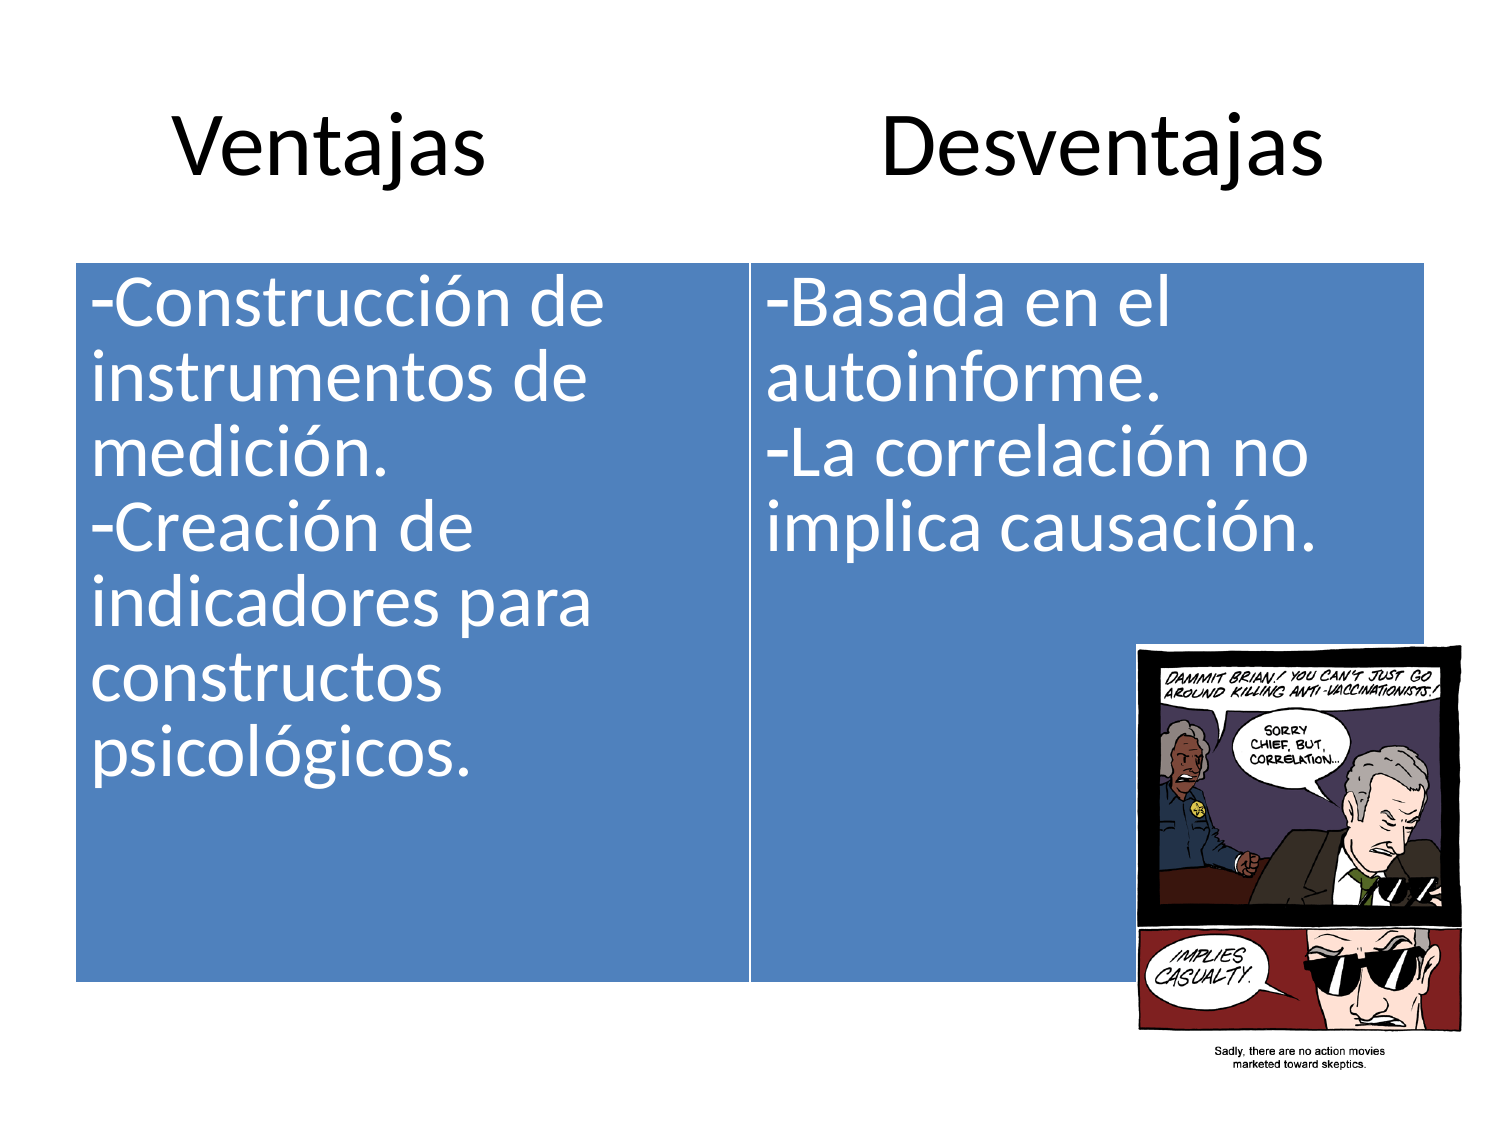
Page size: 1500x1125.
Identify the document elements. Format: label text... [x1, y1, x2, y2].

picture [1136, 644, 1464, 1097]
title Ventajas Desventajas [75, 45, 1425, 233]
table_header Basada en el autoinforme. La correlación no implica causación. [751, 263, 1424, 982]
table_header Construcción de instrumentos de medición. Creación de indicadores para constructos psicológicos. [76, 263, 749, 982]
